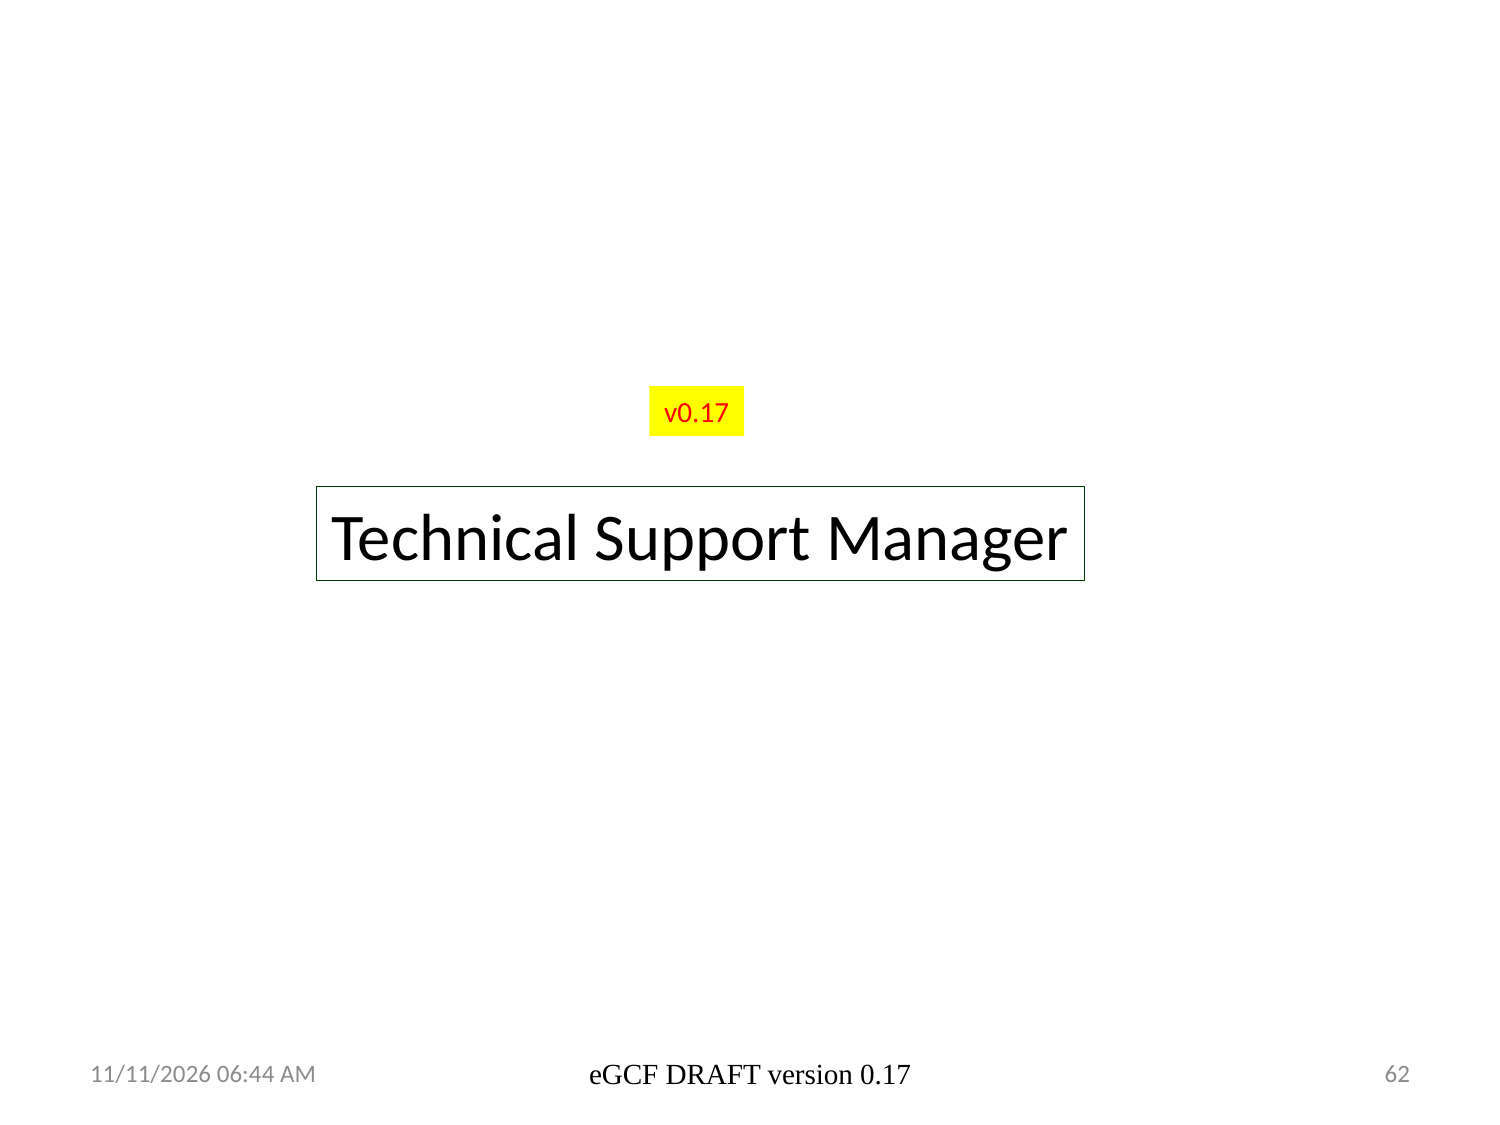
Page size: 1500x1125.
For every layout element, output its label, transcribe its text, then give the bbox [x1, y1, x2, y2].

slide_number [75, 1042, 425, 1103]
text_box Technical Support Manager [316, 486, 1085, 581]
text_box v0.17 [649, 386, 745, 436]
footer eGCF DRAFT version 0.17 [512, 1042, 988, 1103]
slide_number 62 [1074, 1042, 1425, 1103]
